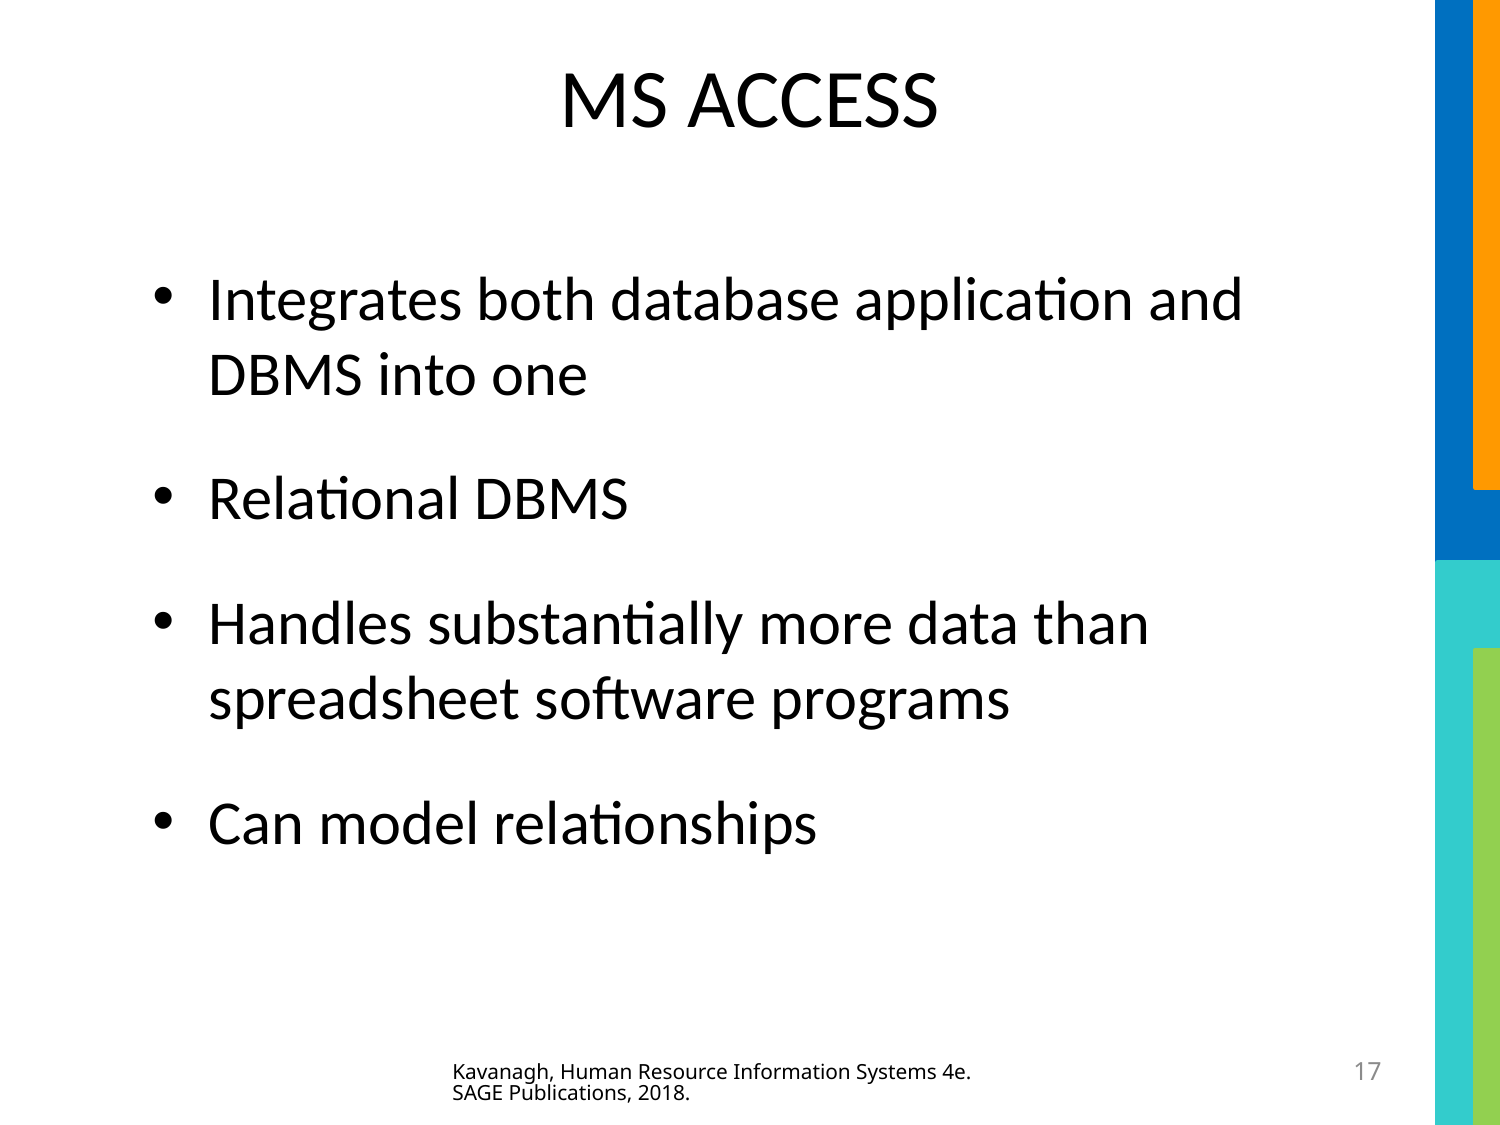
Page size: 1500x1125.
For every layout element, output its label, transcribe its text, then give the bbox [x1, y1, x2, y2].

list Integrates both database application and DBMS into one Relational DBMS Handles substantially more data than spreadsheet software programs Can model relationships [137, 249, 1413, 938]
slide_number 17 [1059, 1042, 1397, 1103]
title MS ACCESS [75, 0, 1425, 188]
footer Kavanagh, Human Resource Information Systems 4e. SAGE Publications, 2018. [437, 1042, 1004, 1103]
